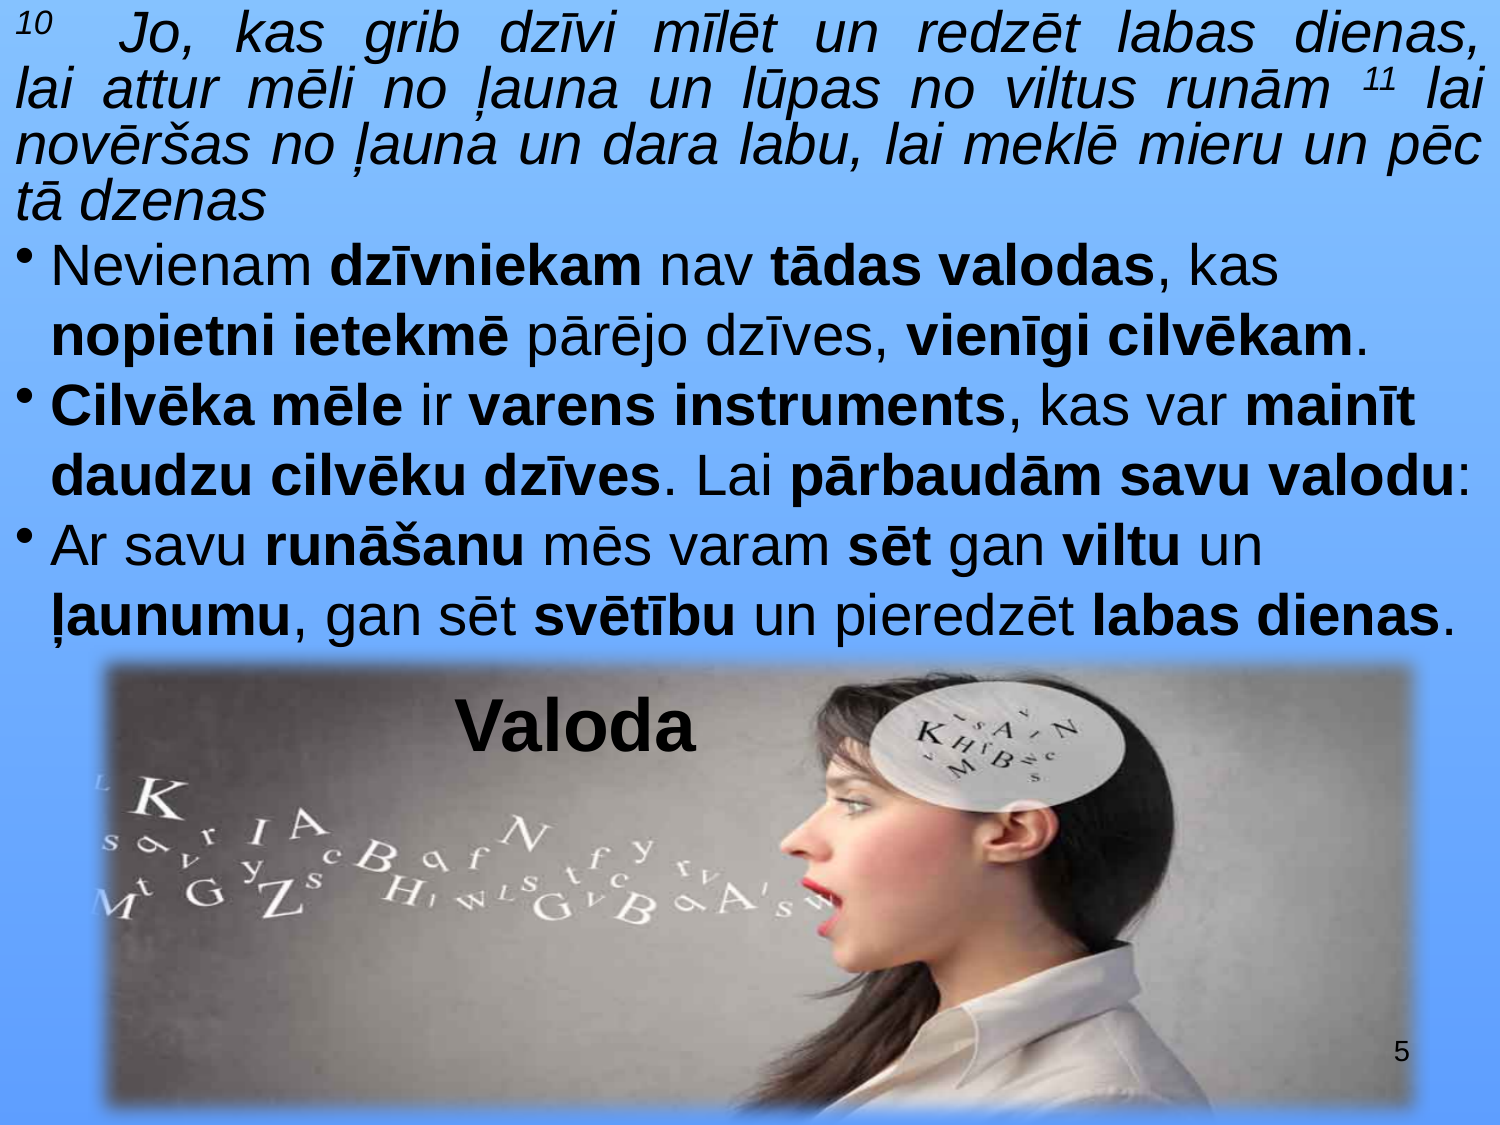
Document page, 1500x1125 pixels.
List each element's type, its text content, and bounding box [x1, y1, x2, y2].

text_box Nevienam dzīvniekam nav tādas valodas, kas nopietni ietekmē pārējo dzīves, vienīgi cilvēkam. Cilvēka mēle ir varens instruments, kas var mainīt daudzu cilvēku dzīves. Lai pārbaudām savu valodu: Ar savu runāšanu mēs varam sēt gan viltu un ļaunumu, gan sēt svētību un pieredzēt labas dienas. [0, 219, 1500, 655]
picture [88, 644, 1430, 1125]
list 10 Jo, kas grib dzīvi mīlēt un redzēt labas dienas, lai attur mēli no ļauna un lūpas no viltus runām 11 lai novēršas no ļauna un dara labu, lai meklē mieru un pēc tā dzenas [0, 0, 1500, 178]
title Valoda [0, 633, 1312, 810]
